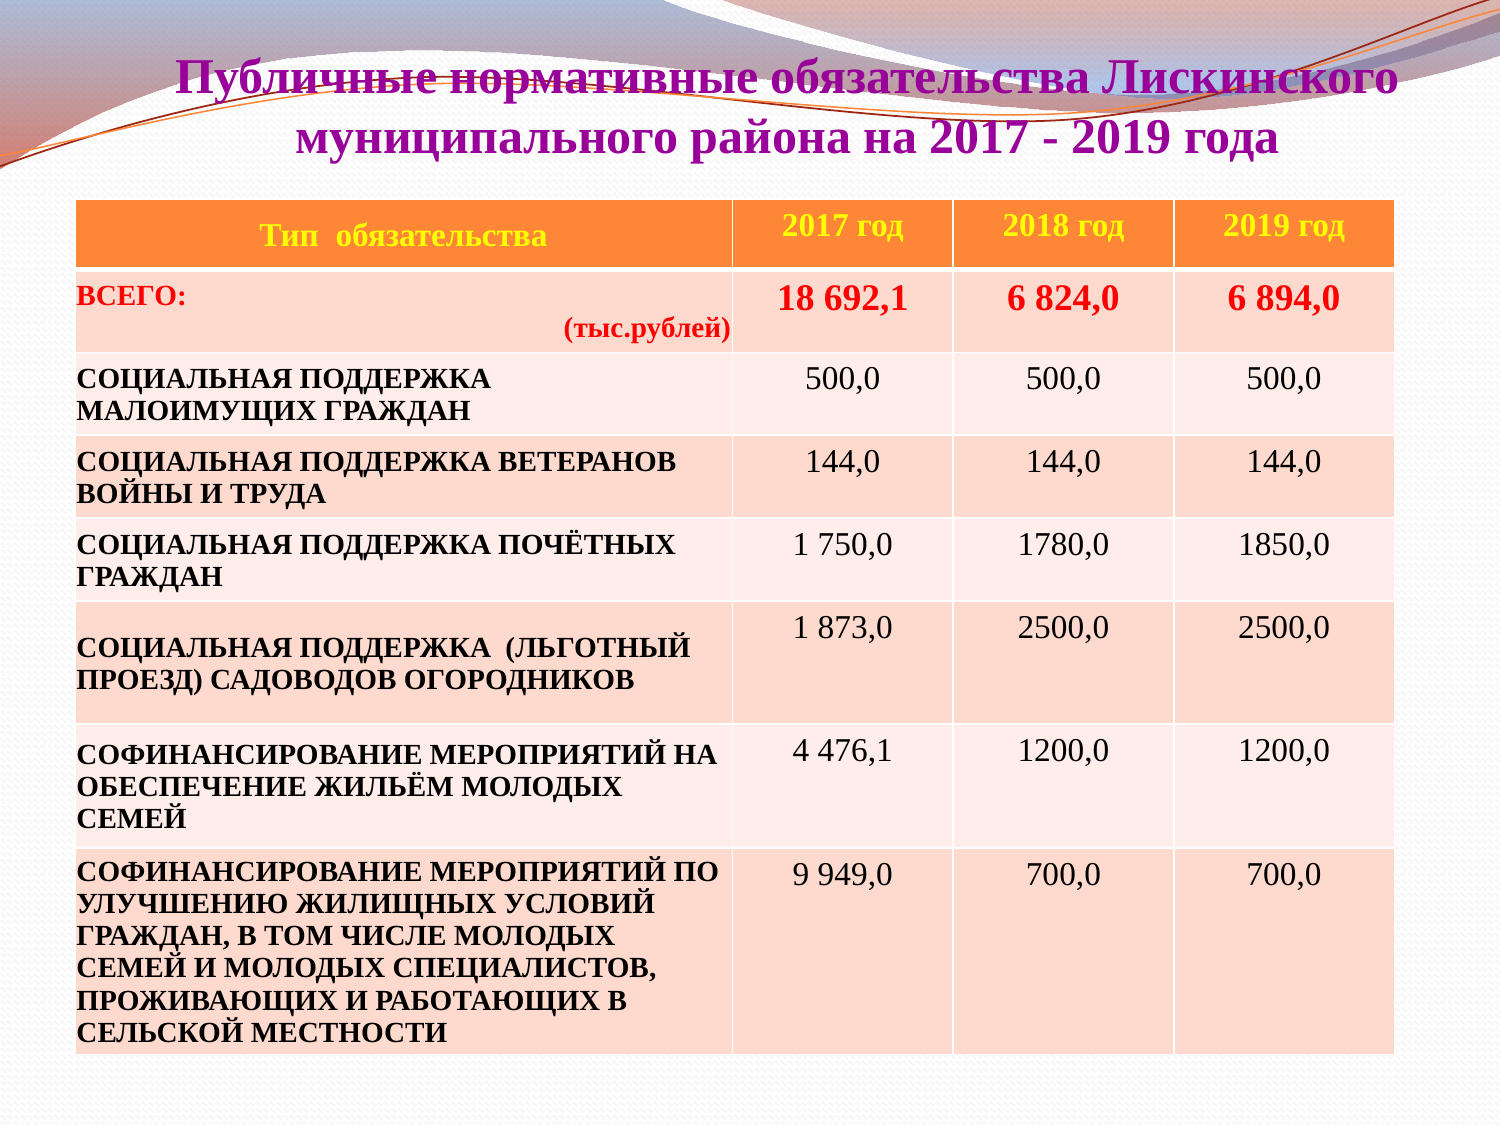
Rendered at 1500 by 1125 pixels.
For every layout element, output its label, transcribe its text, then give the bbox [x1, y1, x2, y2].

table_cell 500,0 [954, 353, 1173, 434]
table_cell 2500,0 [1175, 602, 1394, 723]
table_header 2019 год [1175, 200, 1394, 267]
table_cell 2500,0 [954, 602, 1173, 723]
table_header 2018 год [954, 200, 1173, 267]
table_cell 6 894,0 [1175, 272, 1394, 352]
table_cell 144,0 [733, 436, 952, 517]
table_cell 144,0 [1175, 436, 1394, 517]
table_cell 18 692,1 [733, 272, 952, 352]
table_cell 700,0 [1175, 849, 1394, 1054]
table_cell 1 750,0 [733, 519, 952, 600]
table_cell СОФИНАНСИРОВАНИЕ МЕРОПРИЯТИЙ ПО УЛУЧШЕНИЮ ЖИЛИЩНЫХ УСЛОВИЙ ГРАЖДАН, В ТОМ ЧИСЛЕ МОЛОДЫХ СЕМЕЙ И МОЛОДЫХ СПЕЦИАЛИСТОВ, ПРОЖИВАЮЩИХ И РАБОТАЮЩИХ В СЕЛЬСКОЙ МЕСТНОСТИ [76, 849, 732, 1054]
title Публичные нормативные обязательства Лискинского муниципального района на 2017 - 2019 года [75, 35, 1500, 164]
table_cell 1200,0 [1175, 725, 1394, 847]
table_cell 9 949,0 [733, 849, 952, 1054]
table_cell 500,0 [733, 353, 952, 434]
table_cell 1850,0 [1175, 519, 1394, 600]
table_header Тип обязательства [76, 200, 732, 267]
table_cell СОЦИАЛЬНАЯ ПОДДЕРЖКА МАЛОИМУЩИХ ГРАЖДАН [76, 353, 732, 434]
table_cell СОЦИАЛЬНАЯ ПОДДЕРЖКА ВЕТЕРАНОВ ВОЙНЫ И ТРУДА [76, 436, 732, 517]
table_cell 144,0 [954, 436, 1173, 517]
table_cell СОФИНАНСИРОВАНИЕ МЕРОПРИЯТИЙ НА ОБЕСПЕЧЕНИЕ ЖИЛЬЁМ МОЛОДЫХ СЕМЕЙ [76, 725, 732, 847]
table_cell 700,0 [954, 849, 1173, 1054]
table_cell 500,0 [1175, 353, 1394, 434]
table_cell 4 476,1 [733, 725, 952, 847]
table_cell СОЦИАЛЬНАЯ ПОДДЕРЖКА ПОЧЁТНЫХ ГРАЖДАН [76, 519, 732, 600]
table_cell 1200,0 [954, 725, 1173, 847]
table_cell 1 873,0 [733, 602, 952, 723]
table_cell ВСЕГО: (тыс.рублей) [76, 272, 732, 352]
table_header 2017 год [733, 200, 952, 267]
table_cell СОЦИАЛЬНАЯ ПОДДЕРЖКА (ЛЬГОТНЫЙ ПРОЕЗД) САДОВОДОВ ОГОРОДНИКОВ [76, 602, 732, 723]
table_cell 1780,0 [954, 519, 1173, 600]
table_cell 6 824,0 [954, 272, 1173, 352]
